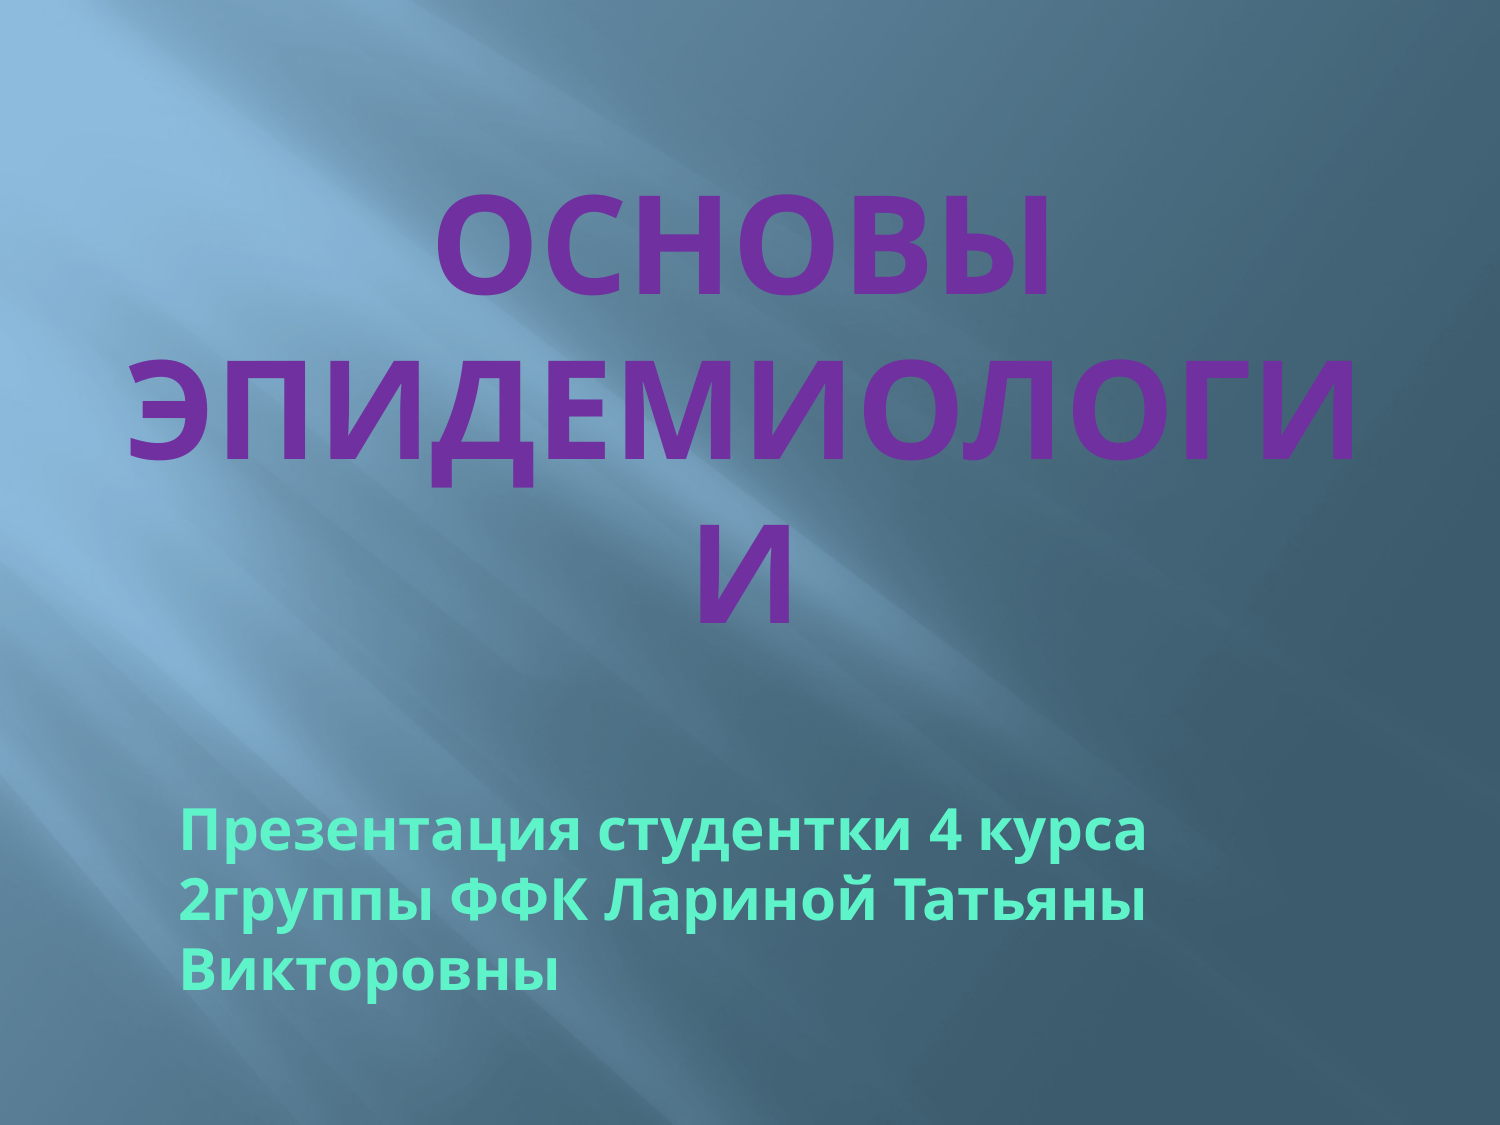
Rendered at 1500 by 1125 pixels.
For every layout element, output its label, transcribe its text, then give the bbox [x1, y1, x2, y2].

title Основы ЭПИДЕМИОЛОГИИ [70, 351, 1421, 652]
subtitle Презентация студентки 4 курса 2группы ФФК Лариной Татьяны Викторовны [164, 785, 1214, 1073]
